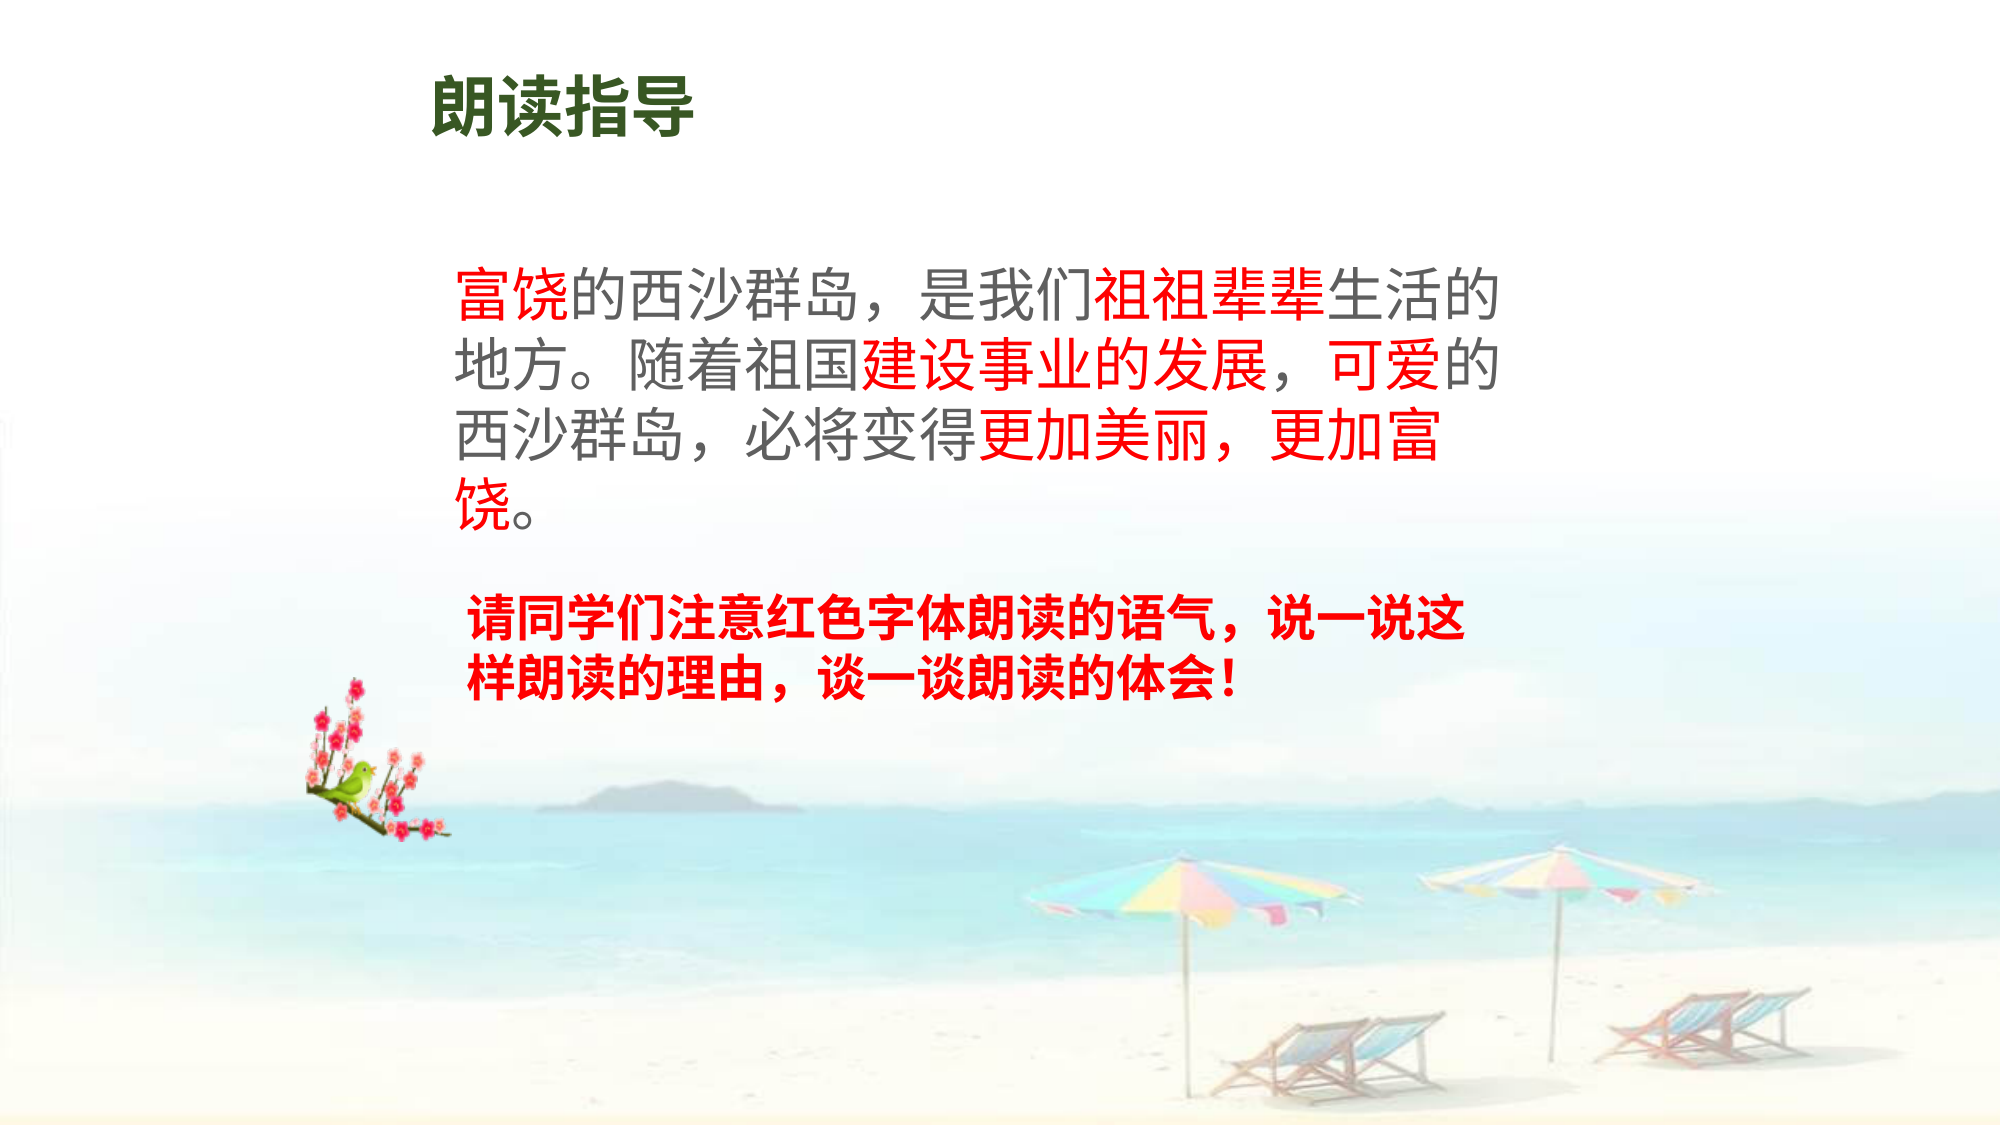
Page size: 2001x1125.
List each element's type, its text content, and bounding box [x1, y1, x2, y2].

text_box 请同学们注意红色字体朗读的语气，说一说这样朗读的理由，谈一谈朗读的体会！ [451, 578, 1511, 714]
text_box 朗读指导 [415, 57, 713, 153]
text_box 富饶的西沙群岛，是我们祖祖辈辈生活的地方。随着祖国建设事业的发展，可爱的西沙群岛，必将变得更加美丽，更加富饶。 [438, 251, 1544, 546]
picture [0, 0, 2000, 1125]
